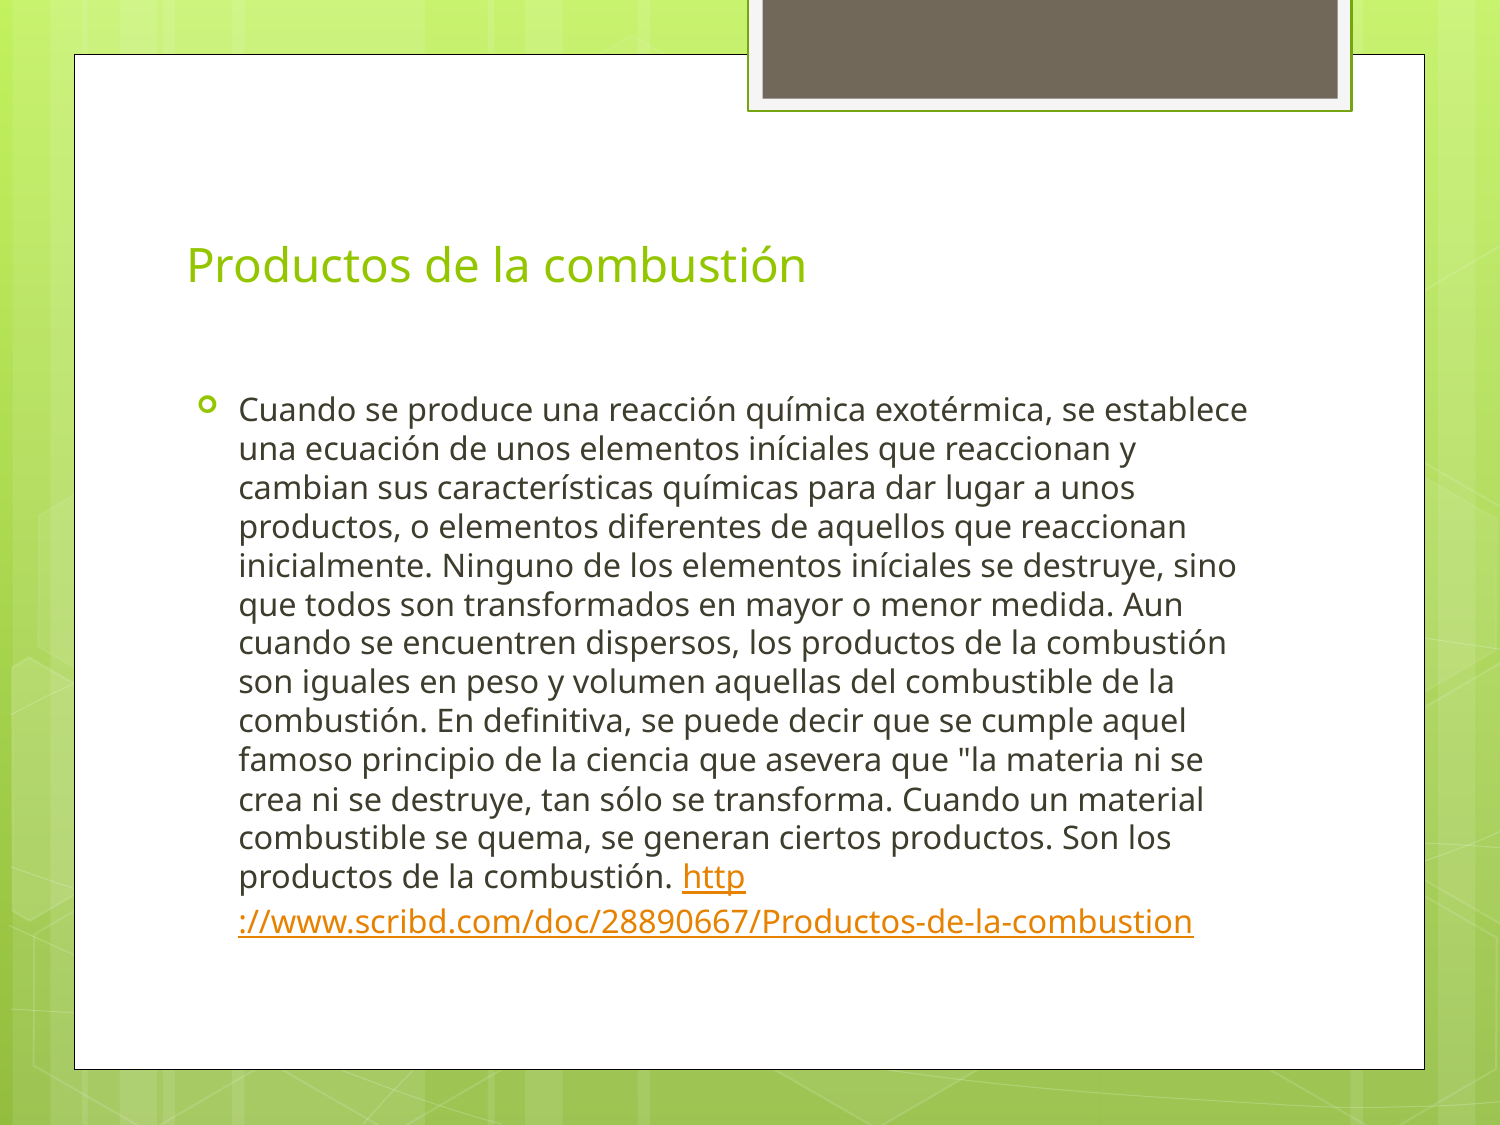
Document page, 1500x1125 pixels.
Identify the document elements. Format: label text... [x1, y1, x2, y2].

title Productos de la combustión [171, 168, 1324, 357]
list Cuando se produce una reacción química exotérmica, se establece una ecuación de unos elementos iníciales que reaccionan y cambian sus características químicas para dar lugar a unos productos, o elementos diferentes de aquellos que reaccionan inicialmente. Ninguno de los elementos iníciales se destruye, sino que todos son transformados en mayor o menor medida. Aun cuando se encuentren dispersos, los productos de la combustión son iguales en peso y volumen aquellas del combustible de la combustión. En definitiva, se puede decir que se cumple aquel famoso principio de la ciencia que asevera que "la materia ni se crea ni se destruye, tan sólo se transforma. Cuando un material combustible se quema, se generan ciertos productos. Son los productos de la combustión. http://www.scribd.com/doc/28890667/Productos-de-la-combustion [171, 381, 1283, 957]
